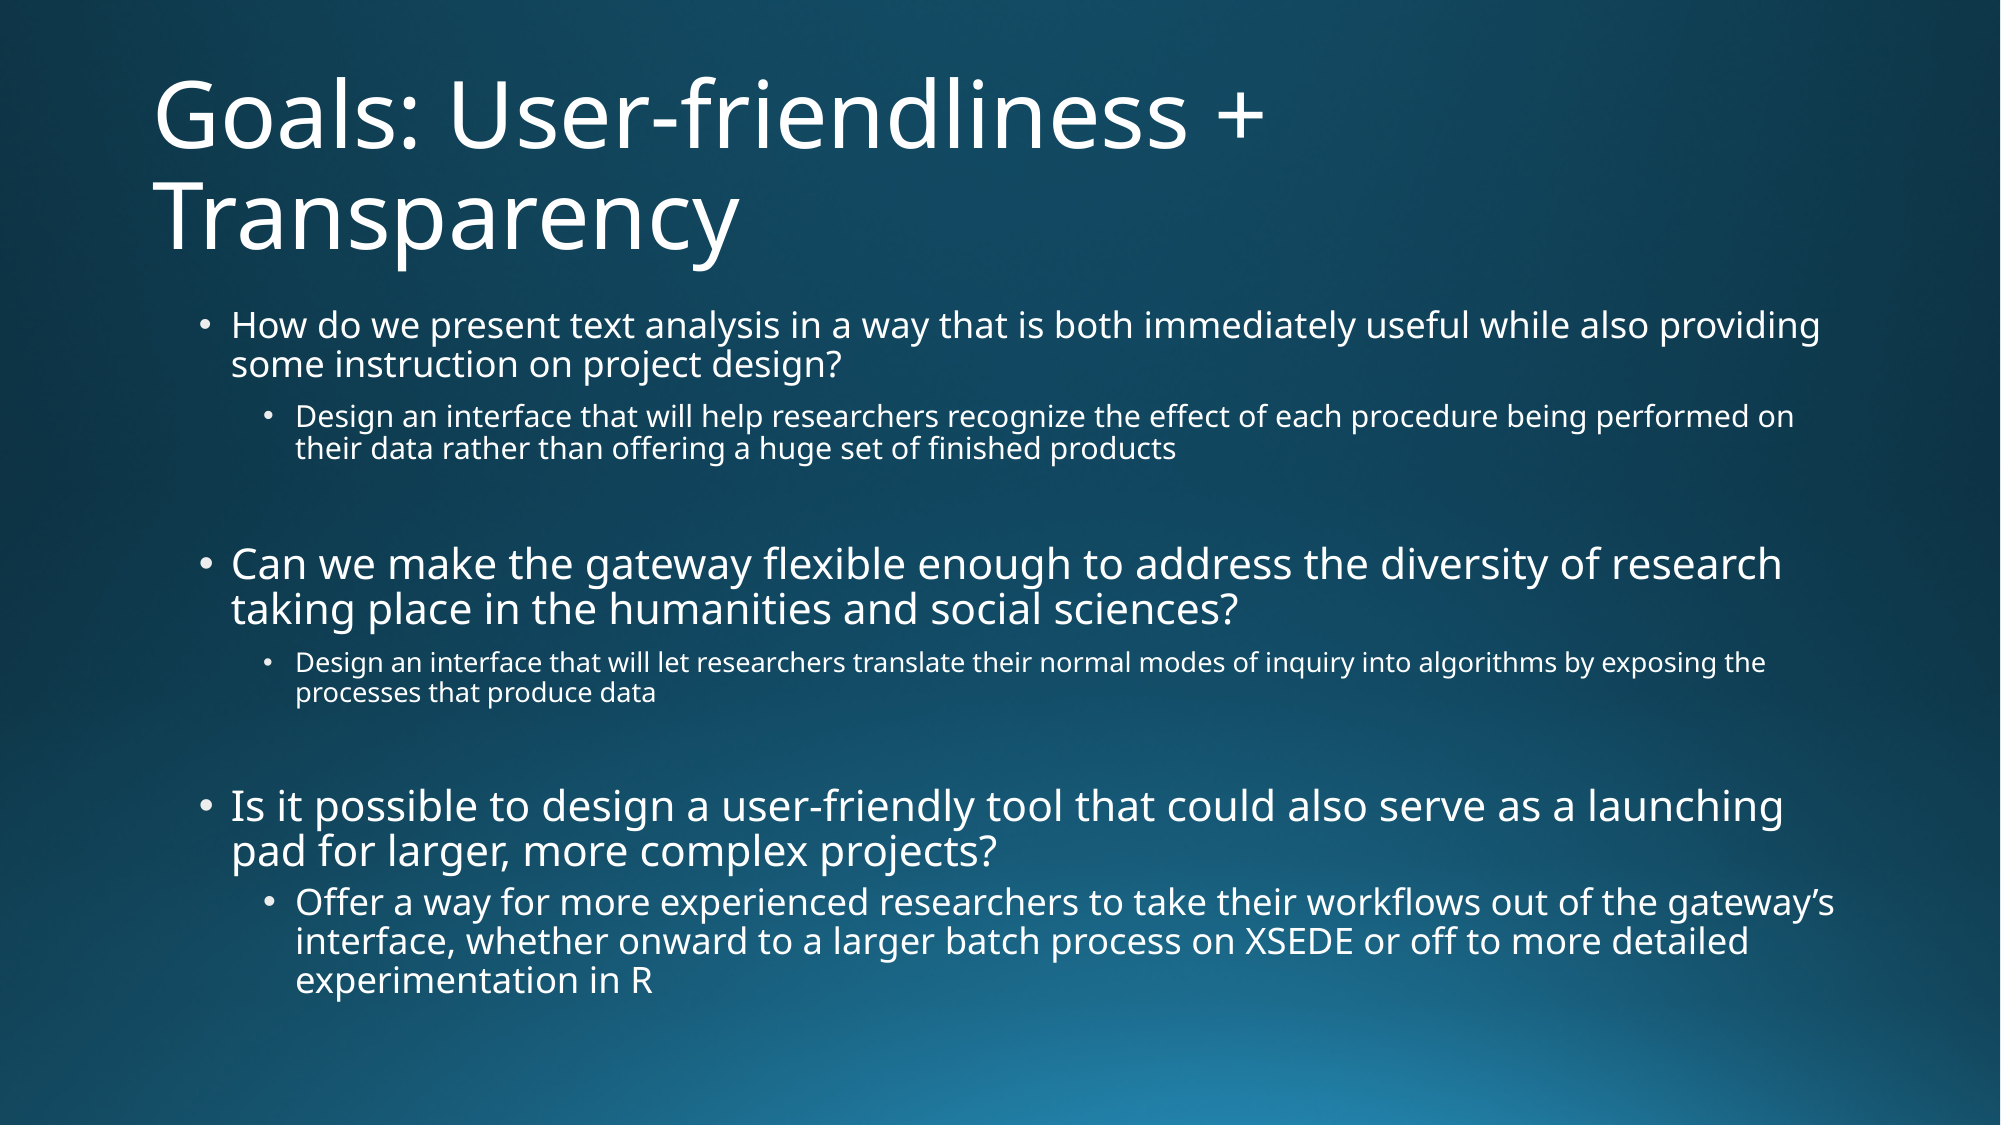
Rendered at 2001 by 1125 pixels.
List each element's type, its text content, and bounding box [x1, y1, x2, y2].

title Goals: User-friendliness + Transparency [137, 59, 1863, 278]
list How do we present text analysis in a way that is both immediately useful while also providing some instruction on project design? Design an interface that will help researchers recognize the effect of each procedure being performed on their data rather than offering a huge set of finished products Can we make the gateway flexible enough to address the diversity of research taking place in the humanities and social sciences? Design an interface that will let researchers translate their normal modes of inquiry into algorithms by exposing the processes that produce data Is it possible to design a user-friendly tool that could also serve as a launching pad for larger, more complex projects? Offer a way for more experienced researchers to take their workflows out of the gateway’s interface, whether onward to a larger batch process on XSEDE or off to more detailed experimentation in R [183, 299, 1863, 1014]
picture [0, 0, 2001, 1125]
